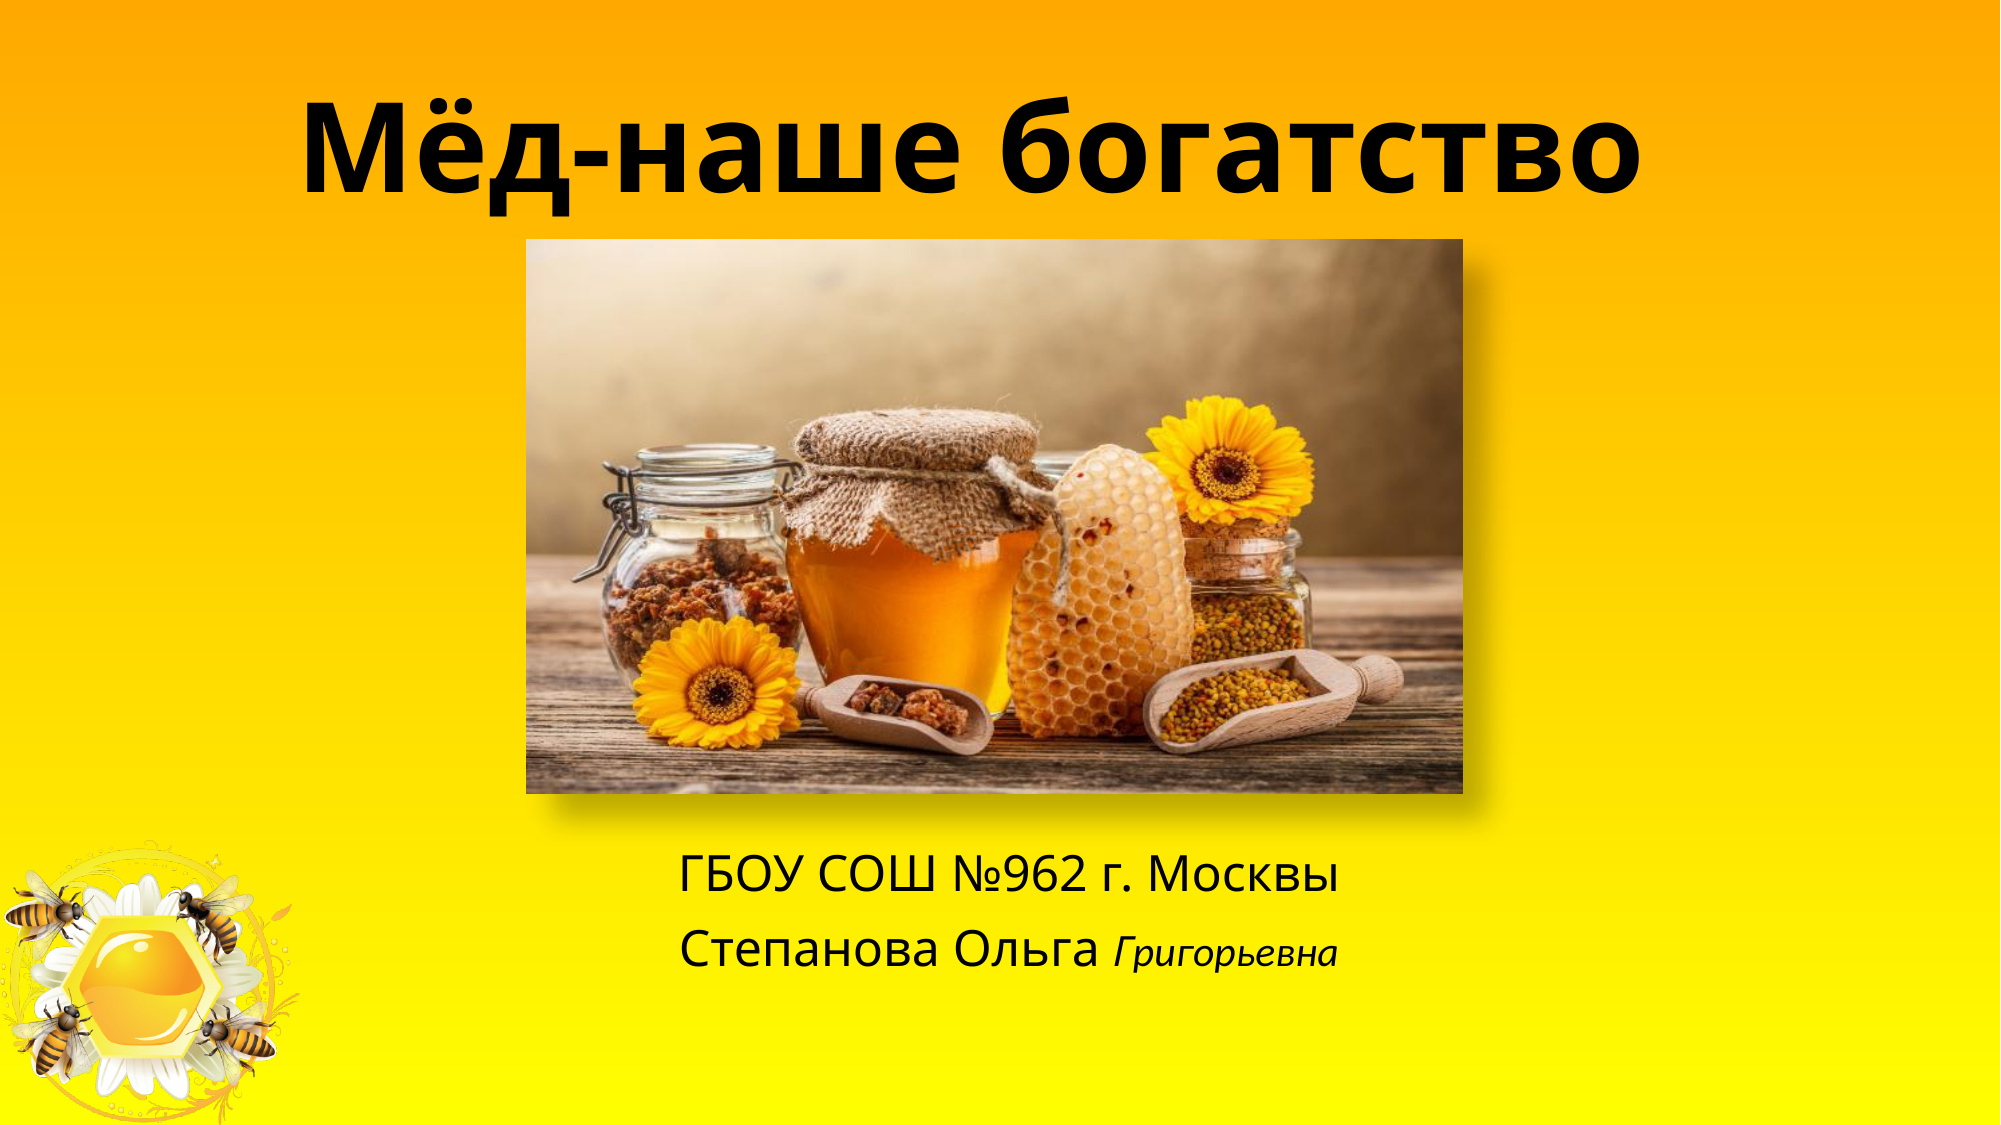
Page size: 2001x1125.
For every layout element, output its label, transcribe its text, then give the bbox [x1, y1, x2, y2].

picture [0, 840, 300, 1125]
picture [526, 239, 1463, 795]
subtitle ГБОУ СОШ №962 г. Москвы Степанова Ольга Григорьевна [300, 840, 1760, 1091]
title Мёд-наше богатство [278, 38, 1664, 228]
